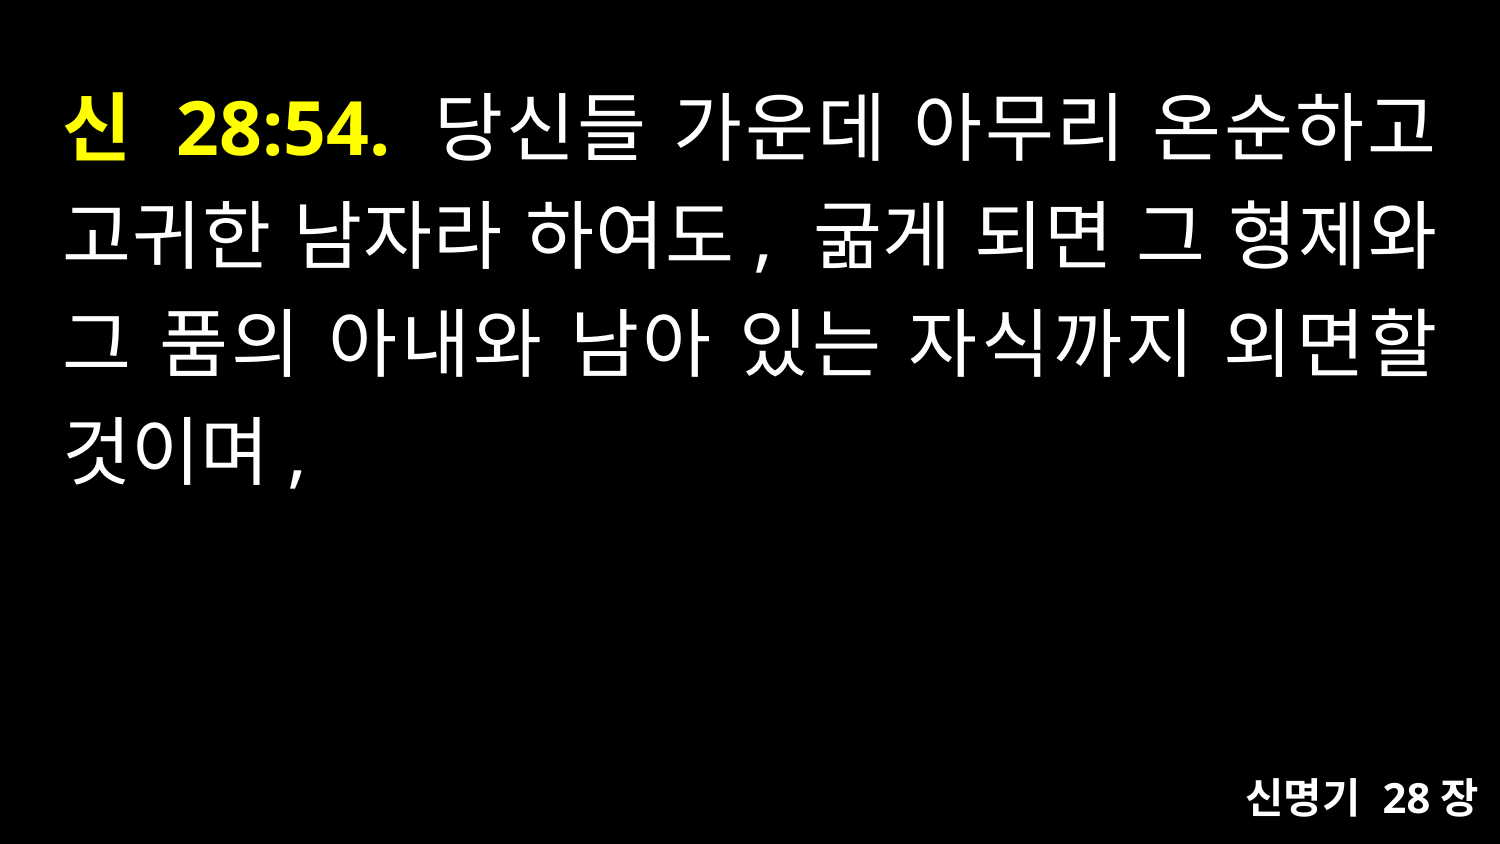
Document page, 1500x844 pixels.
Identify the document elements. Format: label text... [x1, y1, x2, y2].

subtitle 신명기 28장 [916, 770, 1500, 844]
title 신 28:54. 당신들 가운데 아무리 온순하고 고귀한 남자라 하여도, 굶게 되면 그 형제와 그 품의 아내와 남아 있는 자식까지 외면할 것이며, [0, 0, 1500, 844]
